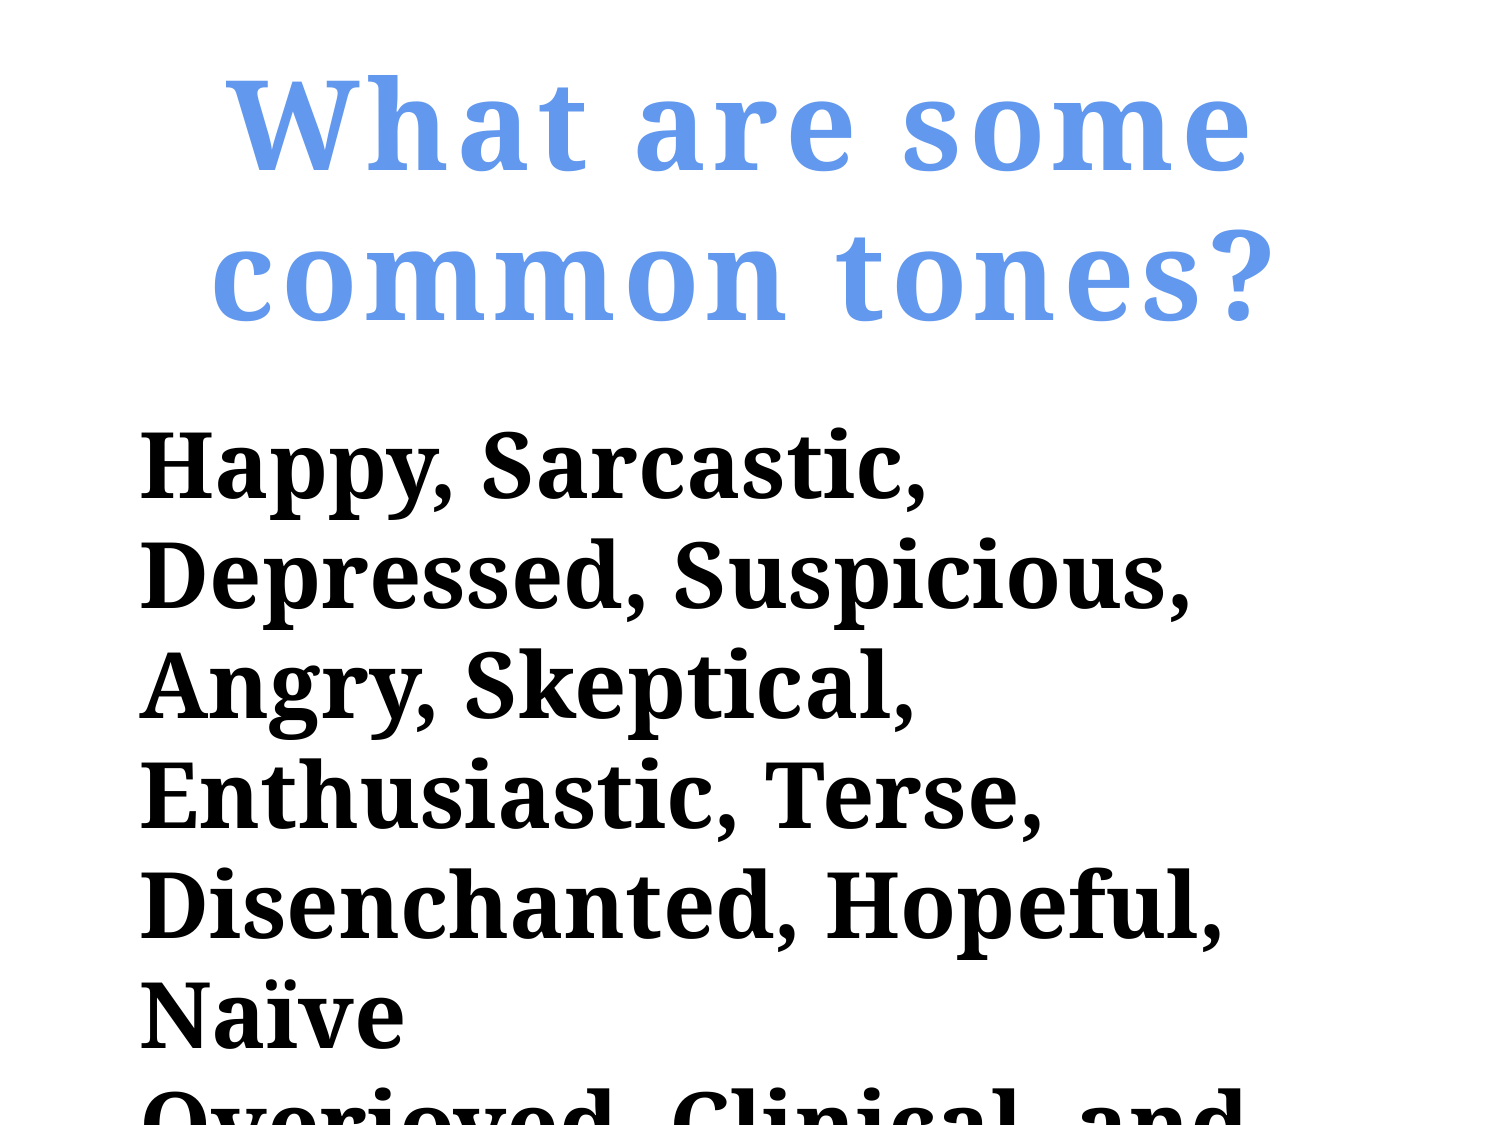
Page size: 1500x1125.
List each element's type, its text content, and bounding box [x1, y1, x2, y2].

text_box What are some common tones? [50, 37, 1438, 353]
text_box Happy, Sarcastic, Depressed, Suspicious, Angry, Skeptical, Enthusiastic, Terse, Disenchanted, Hopeful, Naïve Overjoyed, Clinical, and many more… [125, 399, 1375, 1125]
